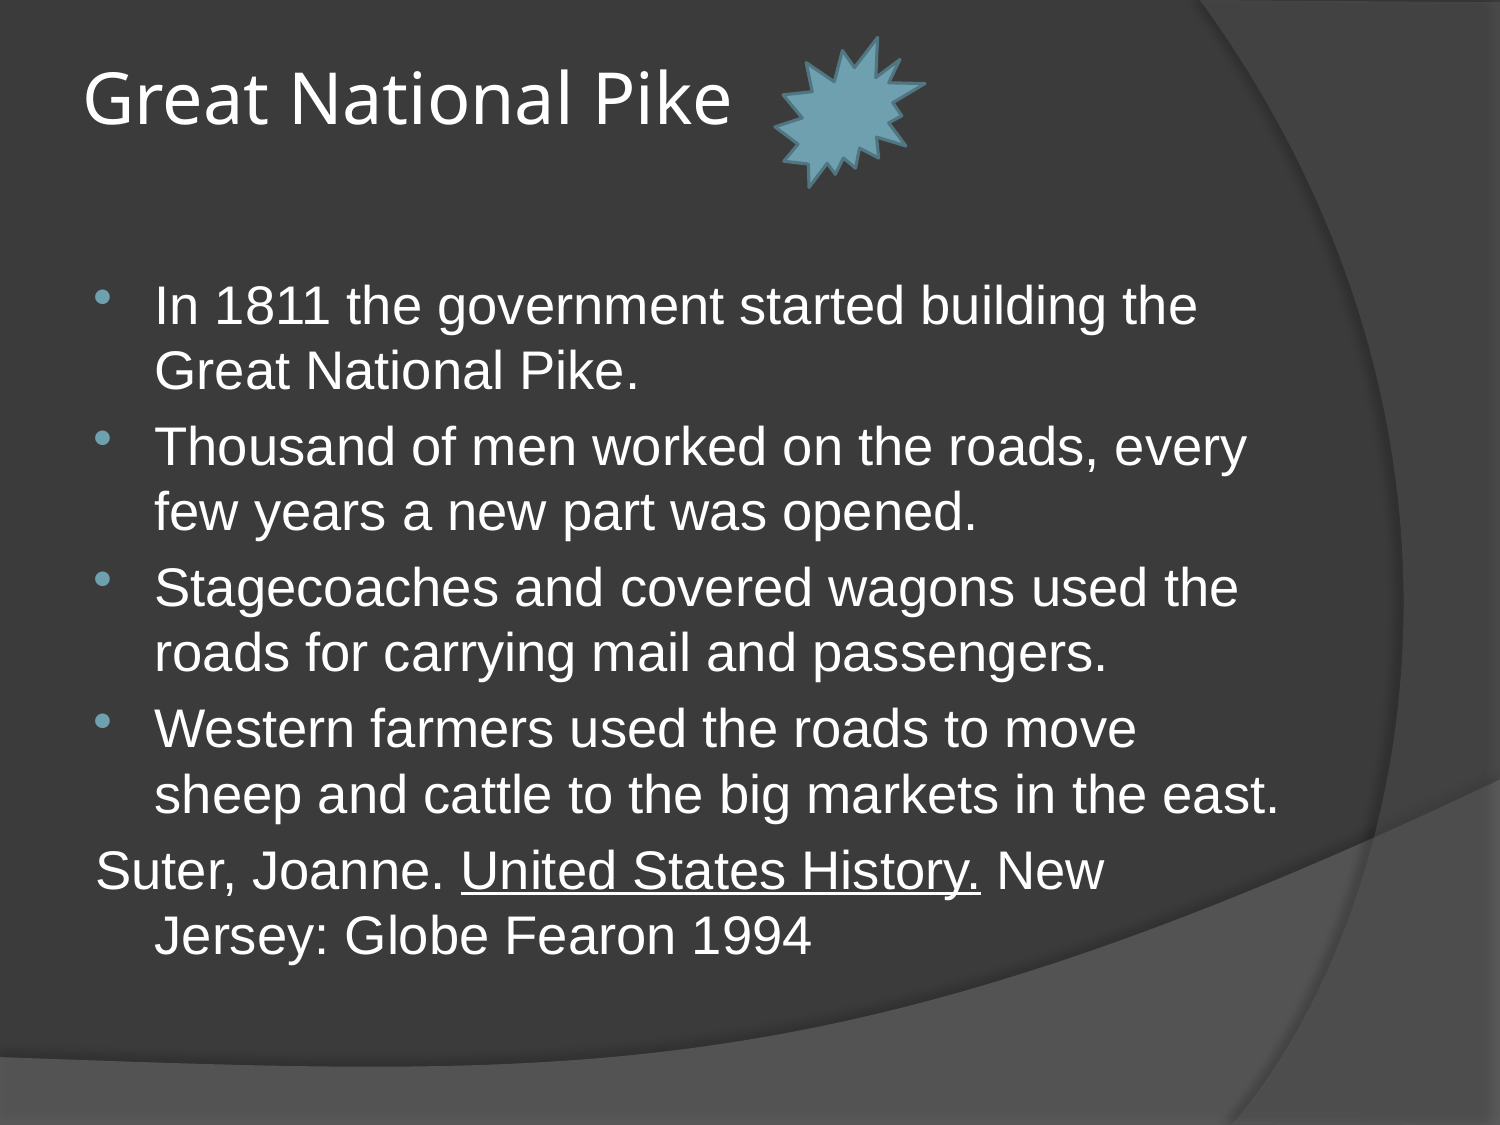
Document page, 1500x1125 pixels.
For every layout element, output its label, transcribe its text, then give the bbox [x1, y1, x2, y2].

title Great National Pike [75, 45, 1300, 233]
text_box [773, 35, 927, 189]
list In 1811 the government started building the Great National Pike. Thousand of men worked on the roads, every few years a new part was opened. Stagecoaches and covered wagons used the roads for carrying mail and passengers. Western farmers used the roads to move sheep and cattle to the big markets in the east. Suter, Joanne. United States History. New Jersey: Globe Fearon 1994 [75, 262, 1300, 1005]
